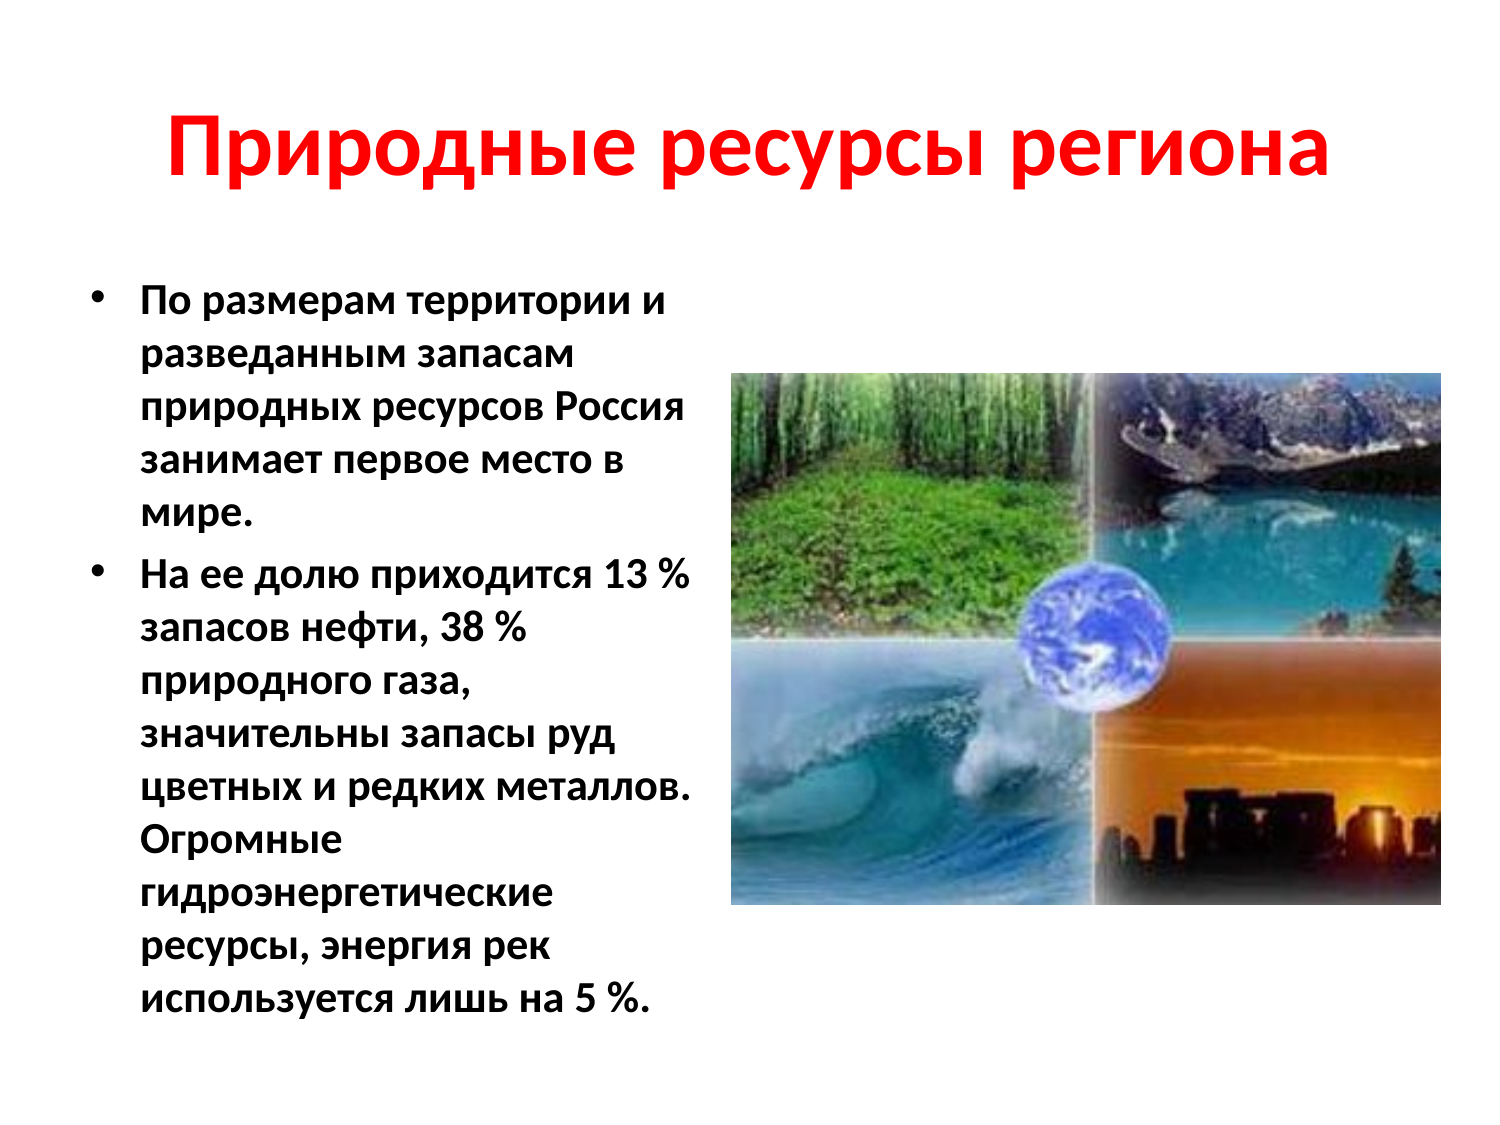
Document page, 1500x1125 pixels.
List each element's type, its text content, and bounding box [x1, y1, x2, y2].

list По размерам территории и разведанным запасам природных ресурсов Россия занимает первое место в мире. На ее долю приходится 13 % запасов нефти, 38 % природного газа, значительны запасы руд цветных и редких металлов. Огромные гидроэнергетические ресурсы, энергия рек используется лишь на 5 %. [75, 262, 738, 1047]
title Природные ресурсы региона [75, 45, 1425, 233]
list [731, 373, 1441, 906]
